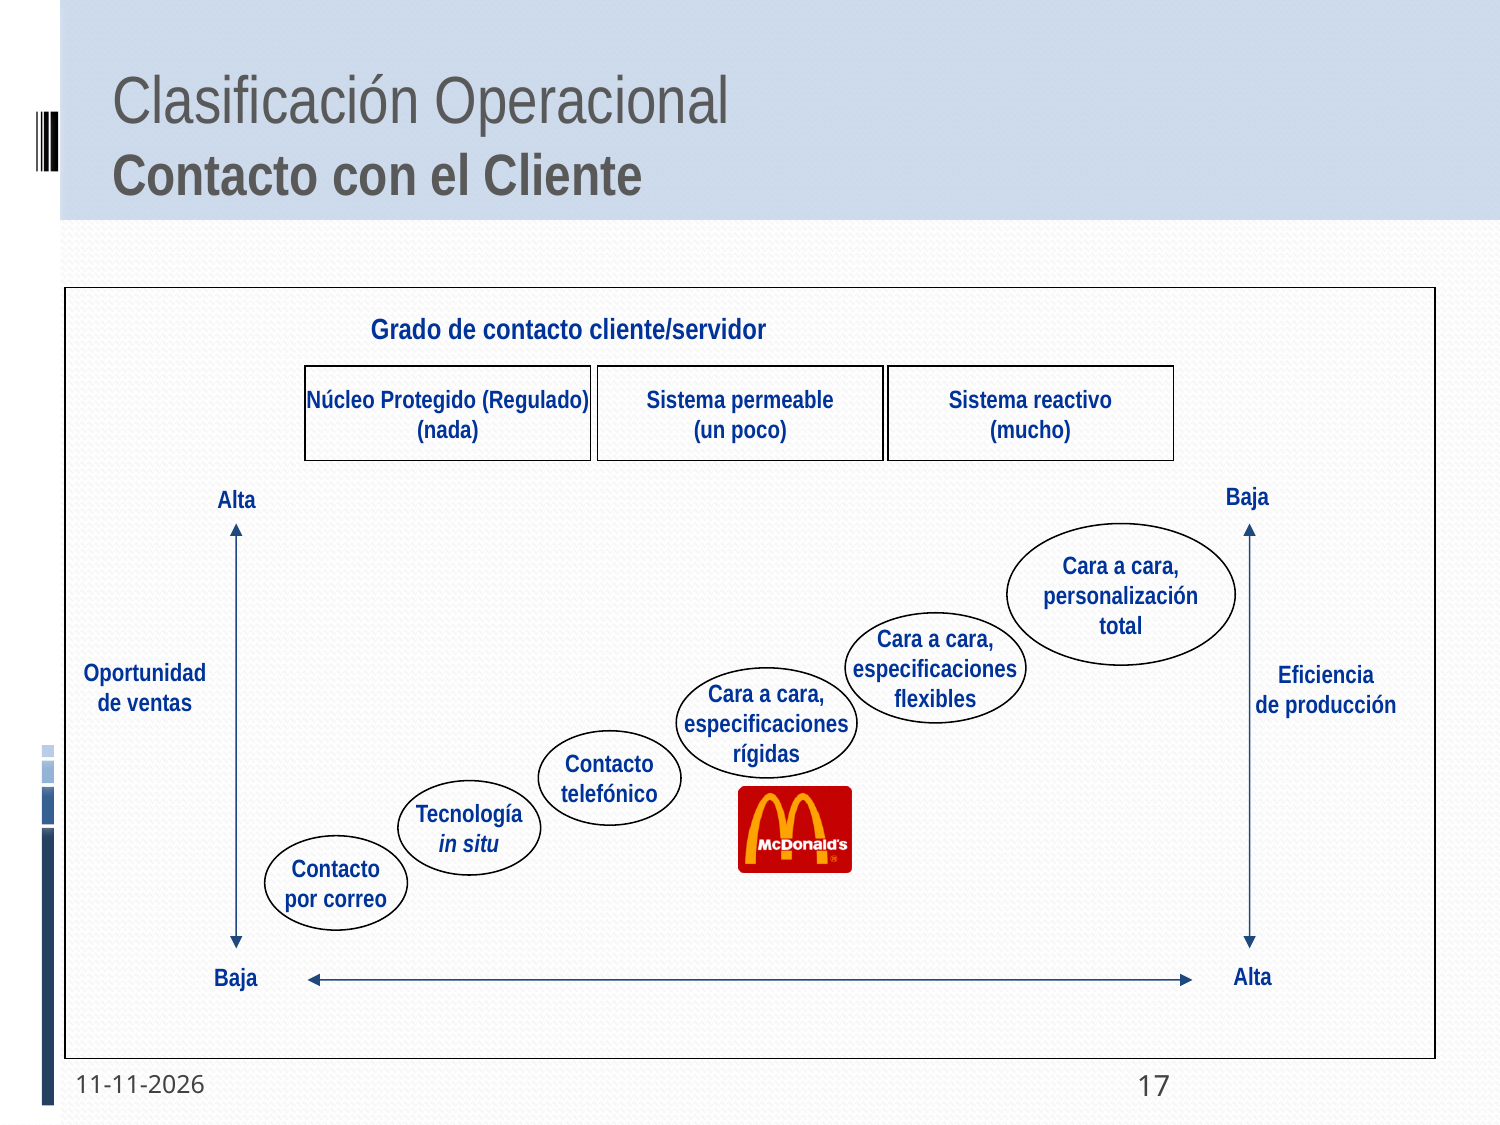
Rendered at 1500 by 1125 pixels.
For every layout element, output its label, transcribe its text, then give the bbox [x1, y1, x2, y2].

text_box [64, 287, 1436, 1059]
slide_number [75, 1070, 243, 1103]
title Clasificación Operacional Contacto con el Cliente [111, 18, 1436, 207]
slide_number 17 [1045, 1070, 1171, 1107]
picture [737, 786, 852, 874]
